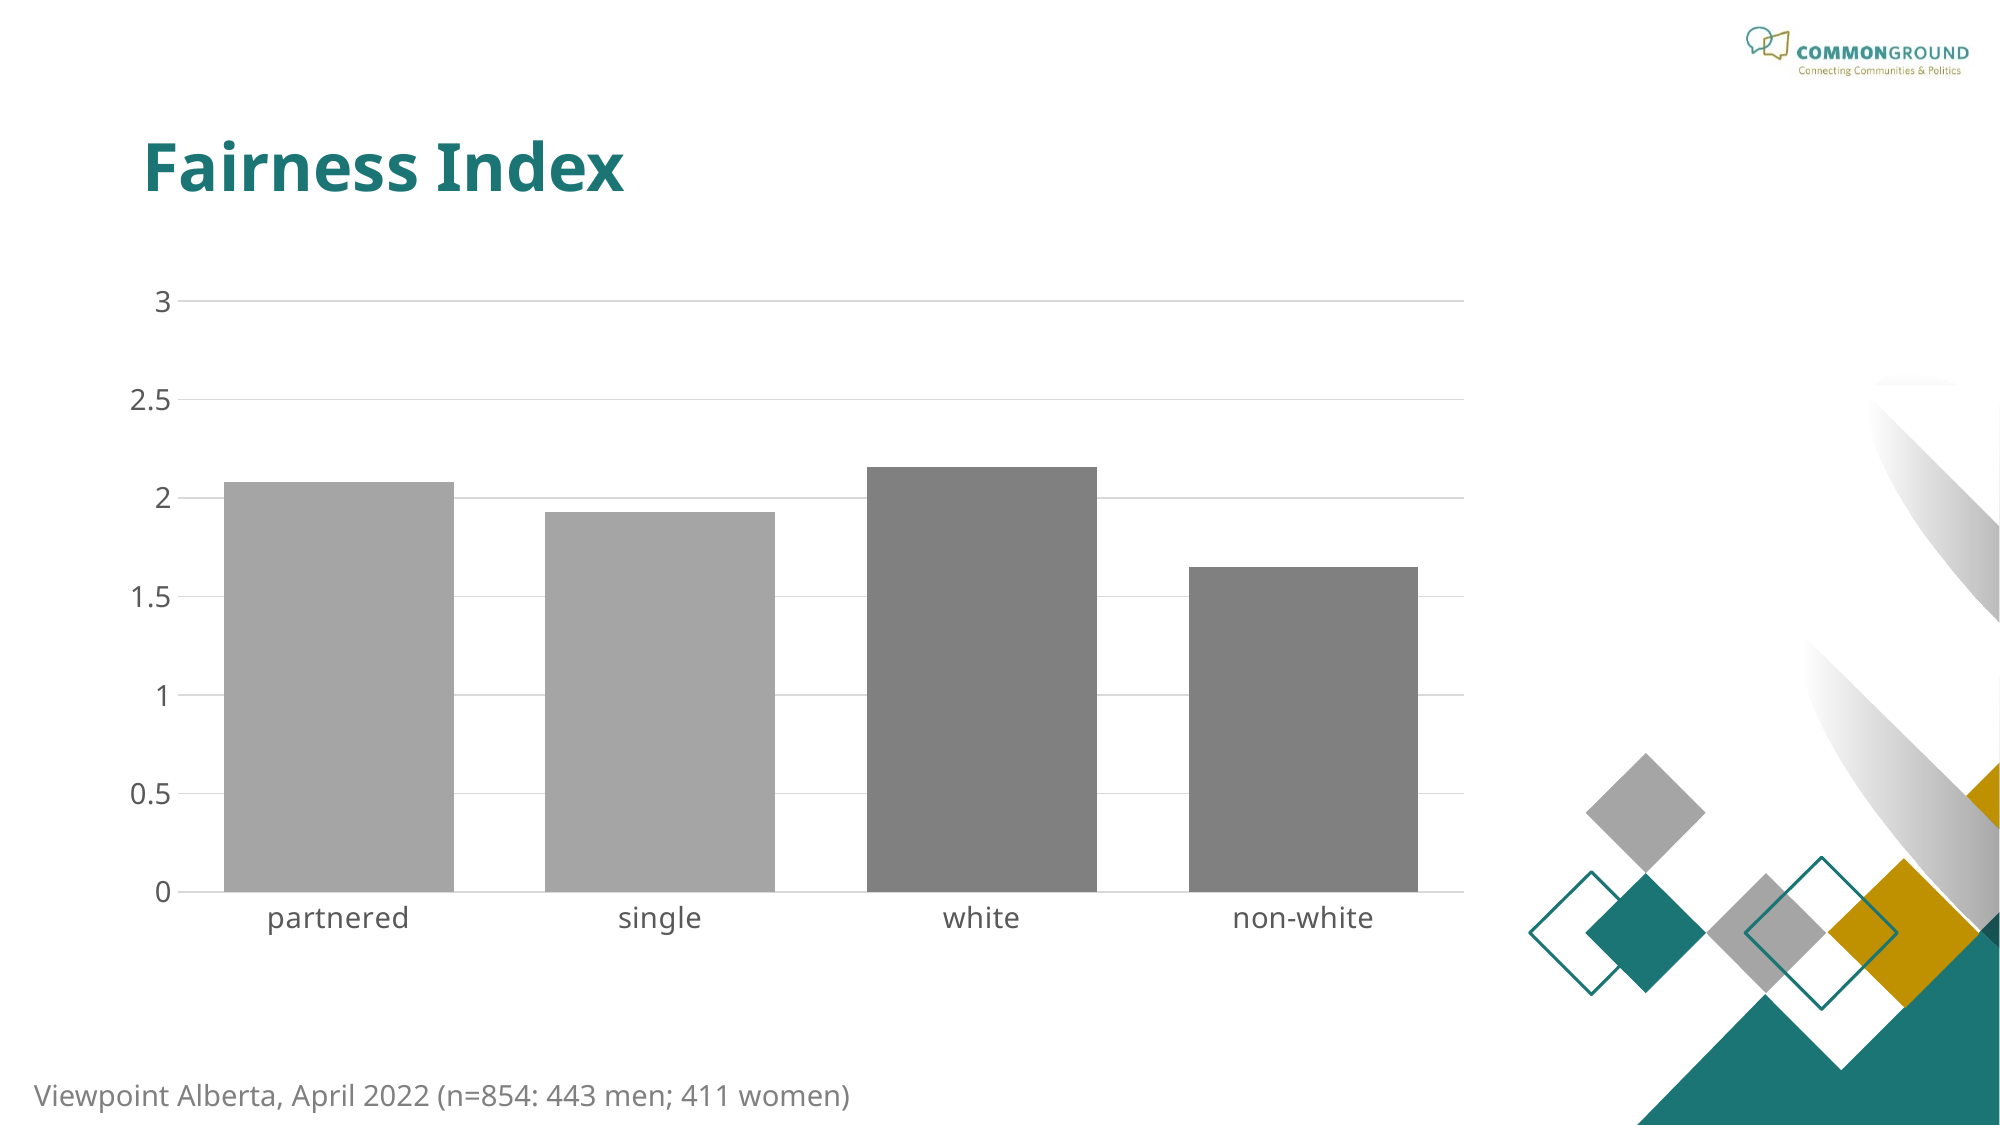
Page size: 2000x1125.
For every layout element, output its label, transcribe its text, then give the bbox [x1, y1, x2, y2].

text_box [1259, 385, 2000, 1125]
picture [1734, 22, 1979, 81]
text_box Viewpoint Alberta, April 2022 (n=854: 443 men; 411 women) [18, 1069, 1019, 1120]
chart [101, 266, 1493, 953]
text_box Fairness Index [142, 124, 1513, 317]
